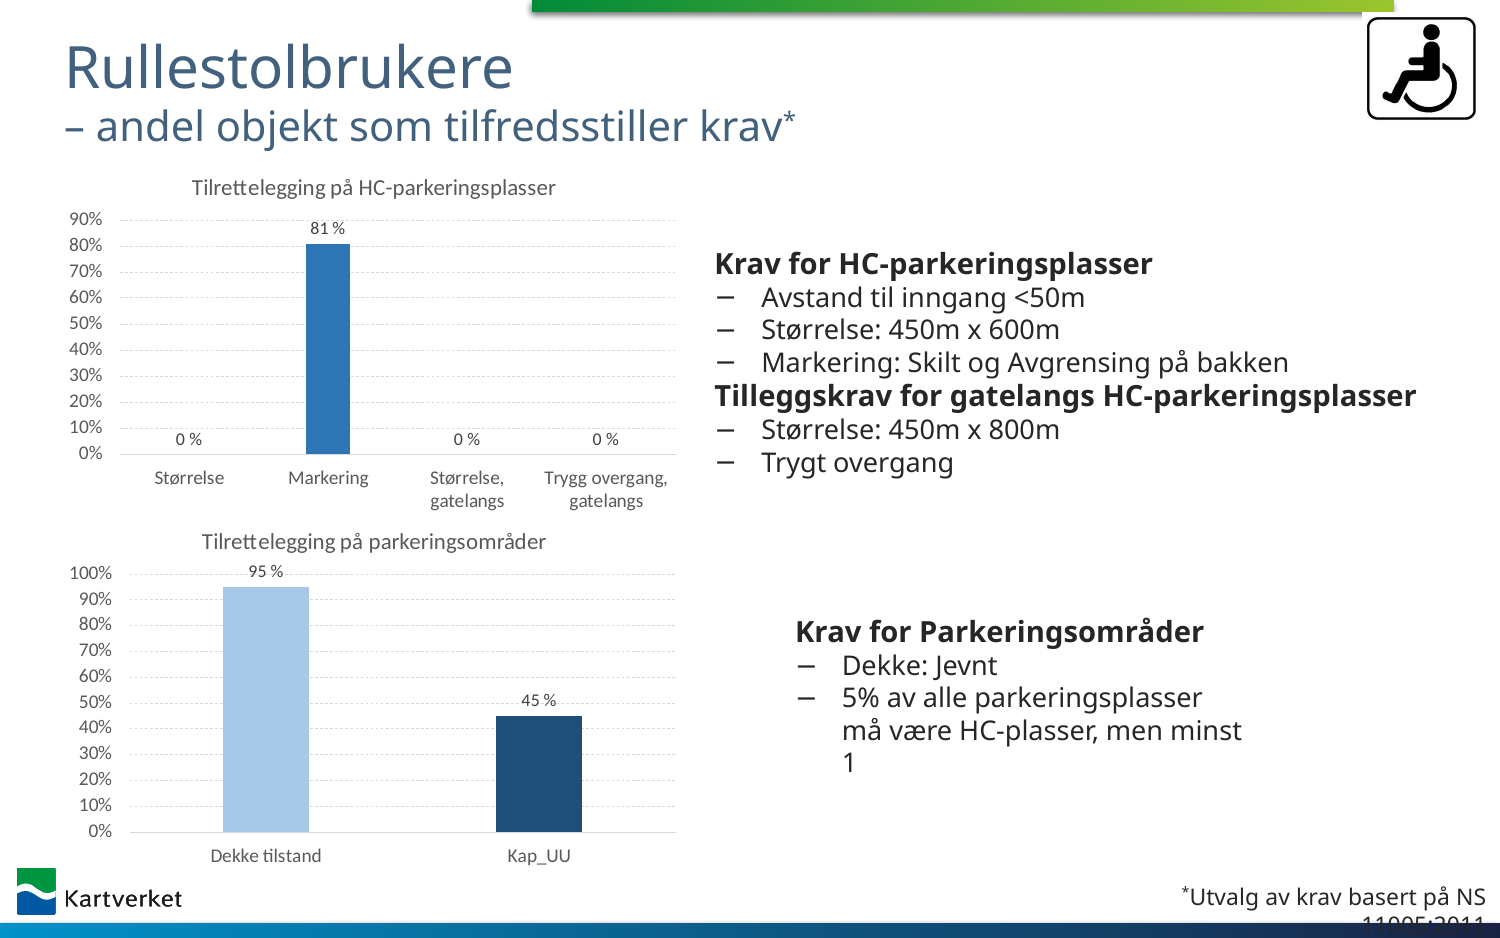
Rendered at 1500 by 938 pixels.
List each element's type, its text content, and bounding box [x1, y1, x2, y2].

picture [1362, 12, 1481, 126]
picture [62, 166, 687, 519]
text_box Krav for Parkeringsområder Dekke: Jevnt 5% av alle parkeringsplasser må være HC-plasser, men minst 1 [780, 605, 1261, 786]
text_box Krav for HC-parkeringsplasser Avstand til inngang <50m Størrelse: 450m x 600m Markering: Skilt og Avgrensing på bakken Tilleggskrav for gatelangs HC-parkeringsplasser Størrelse: 450m x 800m Trygt overgang [699, 237, 1433, 485]
picture [62, 520, 687, 874]
text_box Rullestolbrukere – andel objekt som tilfredsstiller krav* [49, 25, 1431, 158]
text_box *Utvalg av krav basert på NS 11005:2011 [1068, 873, 1500, 938]
